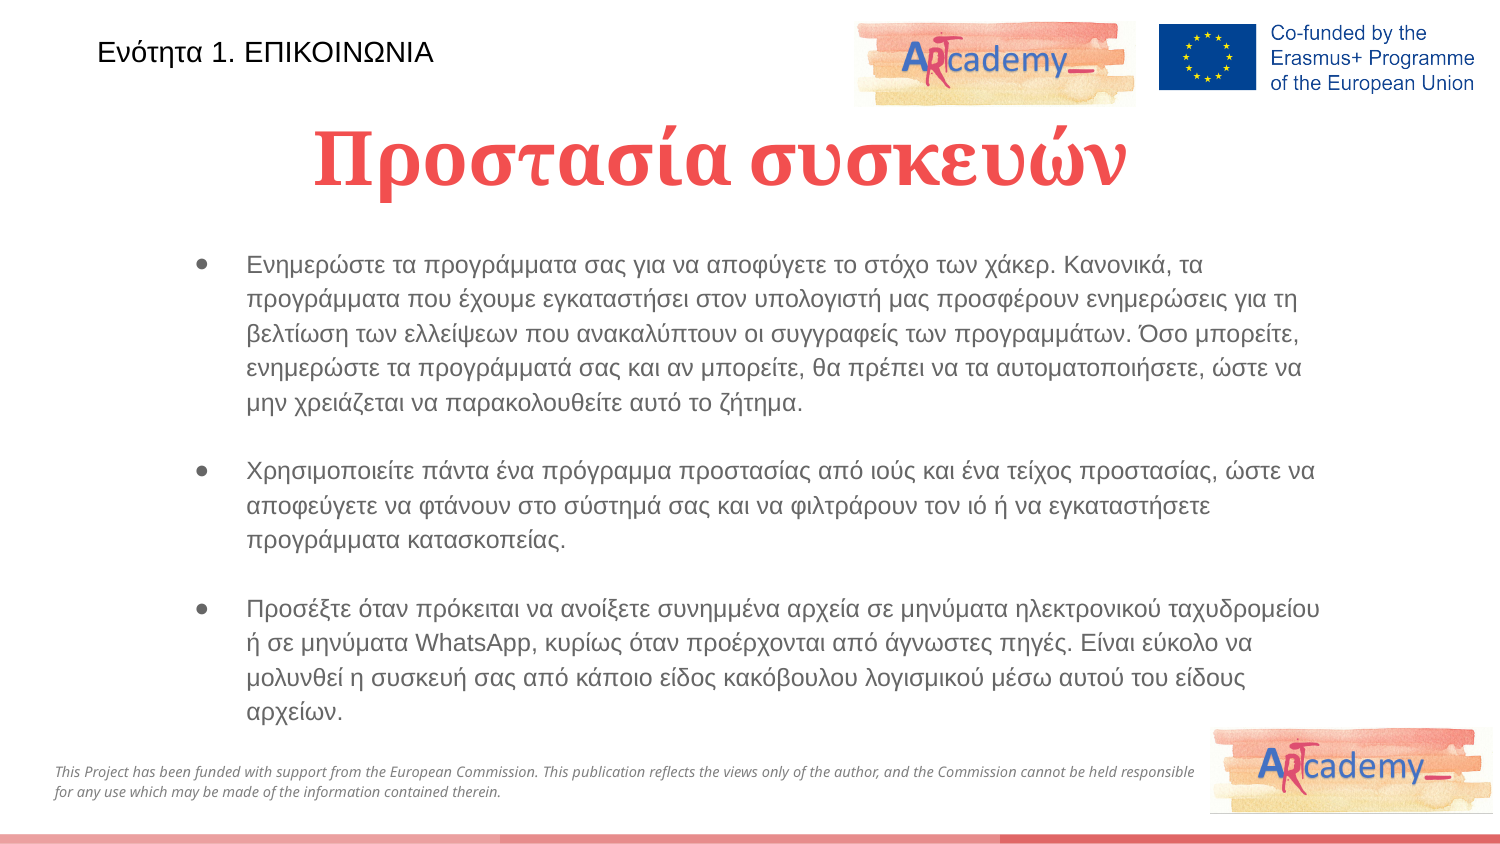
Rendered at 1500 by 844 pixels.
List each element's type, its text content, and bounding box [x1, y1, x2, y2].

picture [1210, 709, 1493, 844]
text_box Ενότητα 1. ΕΠΙΚΟΙΝΩΝΙΑ [82, 26, 475, 76]
text_box This Project has been funded with support from the European Commission. This publication reflects the views only of the author, and the Commission cannot be held responsible for any use which may be made of the information contained therein. [39, 754, 1205, 799]
title Προστασία συσκευών [145, 8, 1317, 216]
list Ενημερώστε τα προγράμματα σας για να αποφύγετε το στόχο των χάκερ. Κανονικά, τα προγράμματα που έχουμε εγκαταστήσει στον υπολογιστή μας προσφέρουν ενημερώσεις για τη βελτίωση των ελλείψεων που ανακαλύπτουν οι συγγραφείς των προγραμμάτων. Όσο μπορείτε, ενημερώστε τα προγράμματά σας και αν μπορείτε, θα πρέπει να τα αυτοματοποιήσετε, ώστε να μην χρειάζεται να παρακολουθείτε αυτό το ζήτημα. Χρησιμοποιείτε πάντα ένα πρόγραμμα προστασίας από ιούς και ένα τείχος προστασίας, ώστε να αποφεύγετε να φτάνουν στο σύστημά σας και να φιλτράρουν τον ιό ή να εγκαταστήσετε προγράμματα κατασκοπείας. Προσέξτε όταν πρόκειται να ανοίξετε συνημμένα αρχεία σε μηνύματα ηλεκτρονικού ταχυδρομείου ή σε μηνύματα WhatsApp, κυρίως όταν προέρχονται από άγνωστες πηγές. Είναι εύκολο να μολυνθεί η συσκευή σας από κάποιο είδος κακόβουλου λογισμικού μέσω αυτού του είδους αρχείων. [156, 228, 1344, 628]
picture [1158, 24, 1474, 94]
picture [854, 2, 1137, 138]
